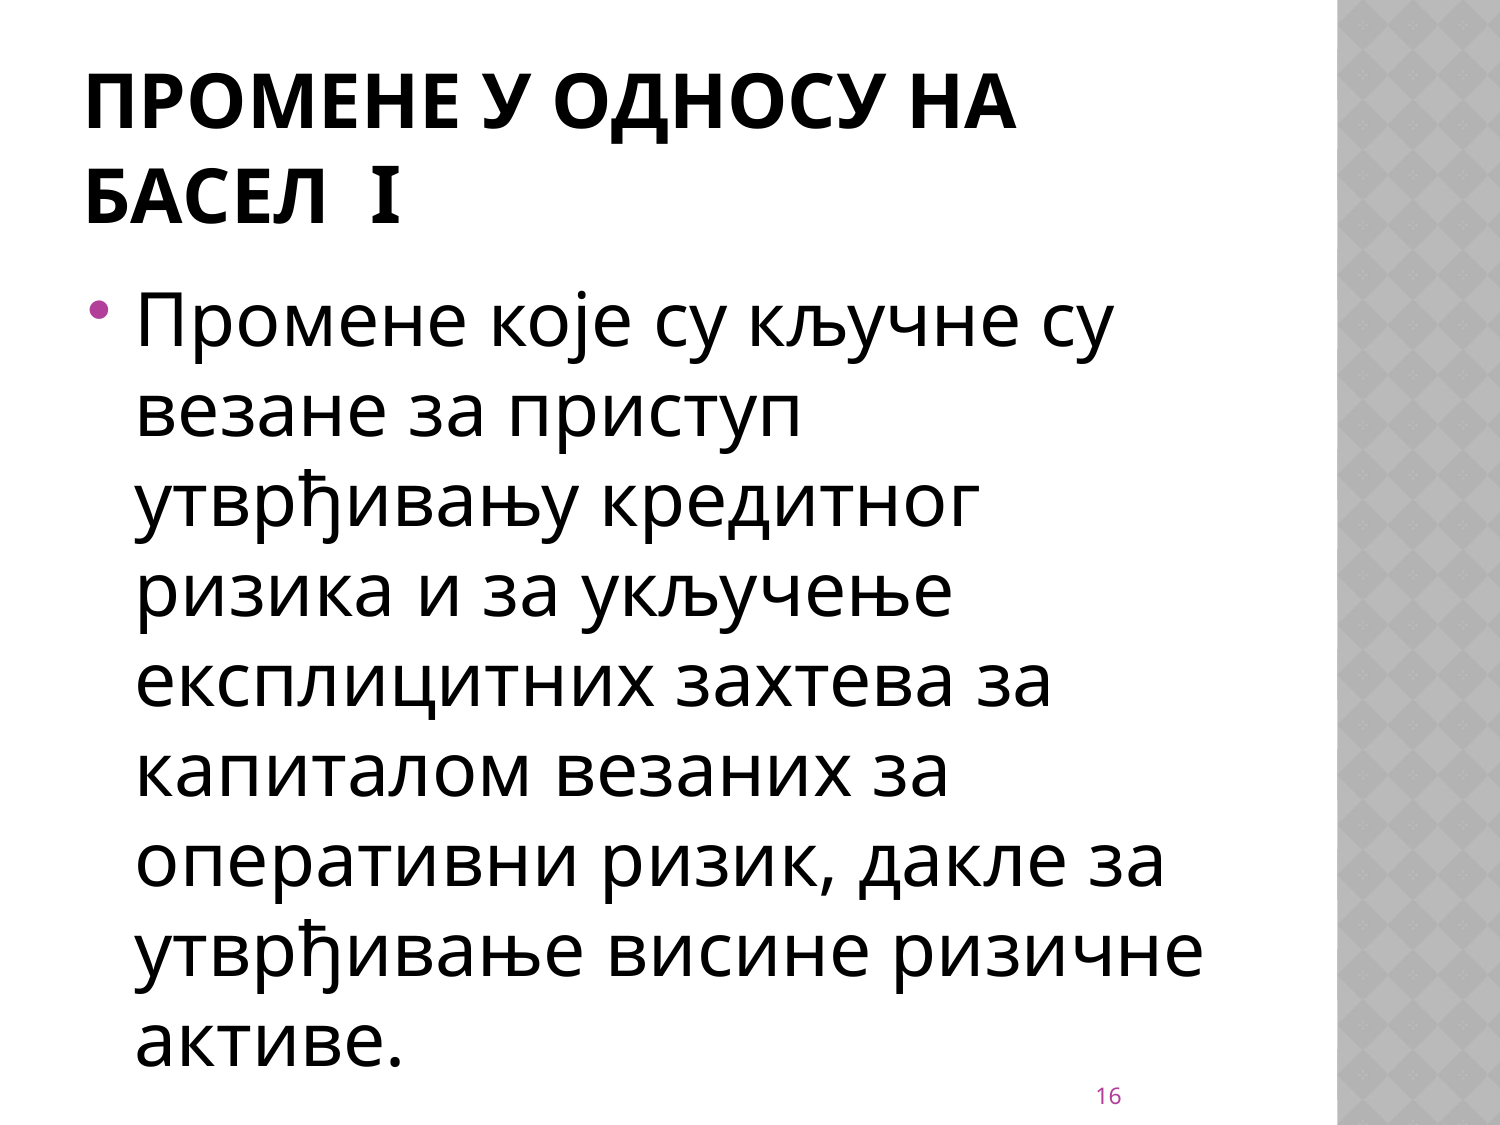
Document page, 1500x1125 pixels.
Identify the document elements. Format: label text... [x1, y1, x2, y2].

title Промене у односу на басел I [75, 52, 1263, 240]
list Промене које су кључне су везане за приступ утврђивању кредитног ризика и за укључење експлицитних захтева за капиталом везаних за оперативни ризик, дакле за утврђивање висине ризичне активе. [75, 264, 1263, 1059]
slide_number 16 [1025, 1075, 1122, 1113]
